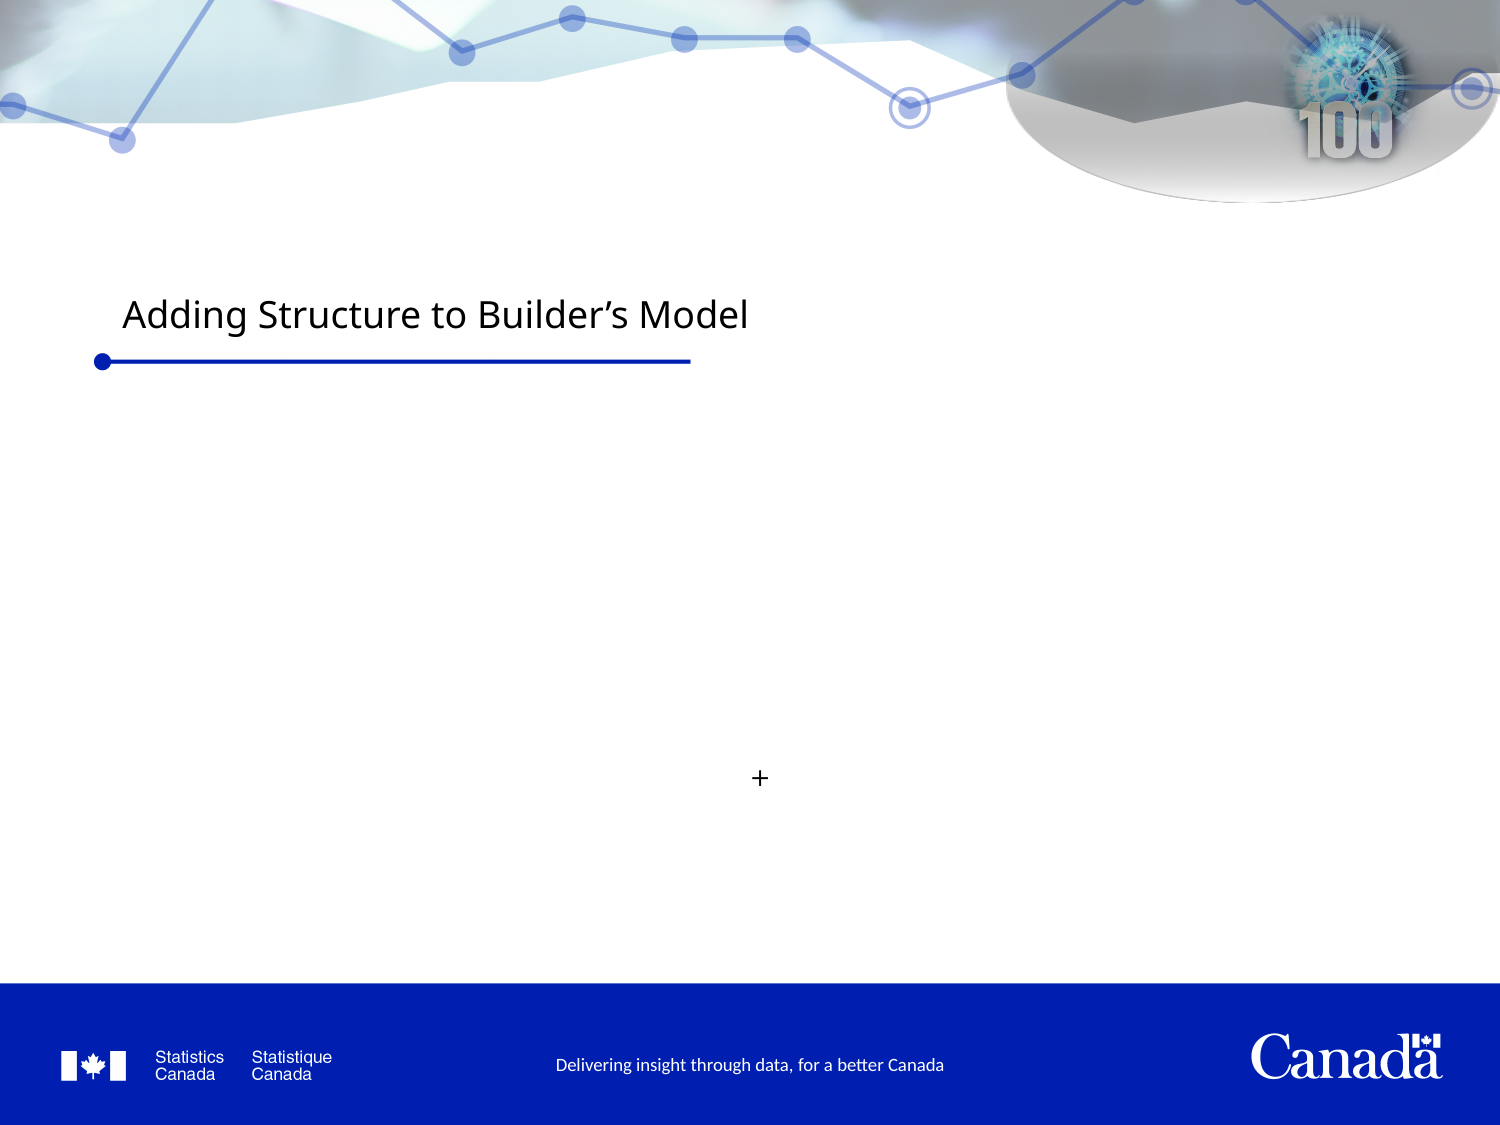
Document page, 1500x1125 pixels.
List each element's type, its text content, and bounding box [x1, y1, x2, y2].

picture [0, 0, 1500, 1125]
title Adding Structure to Builder’s Model [107, 258, 1136, 346]
